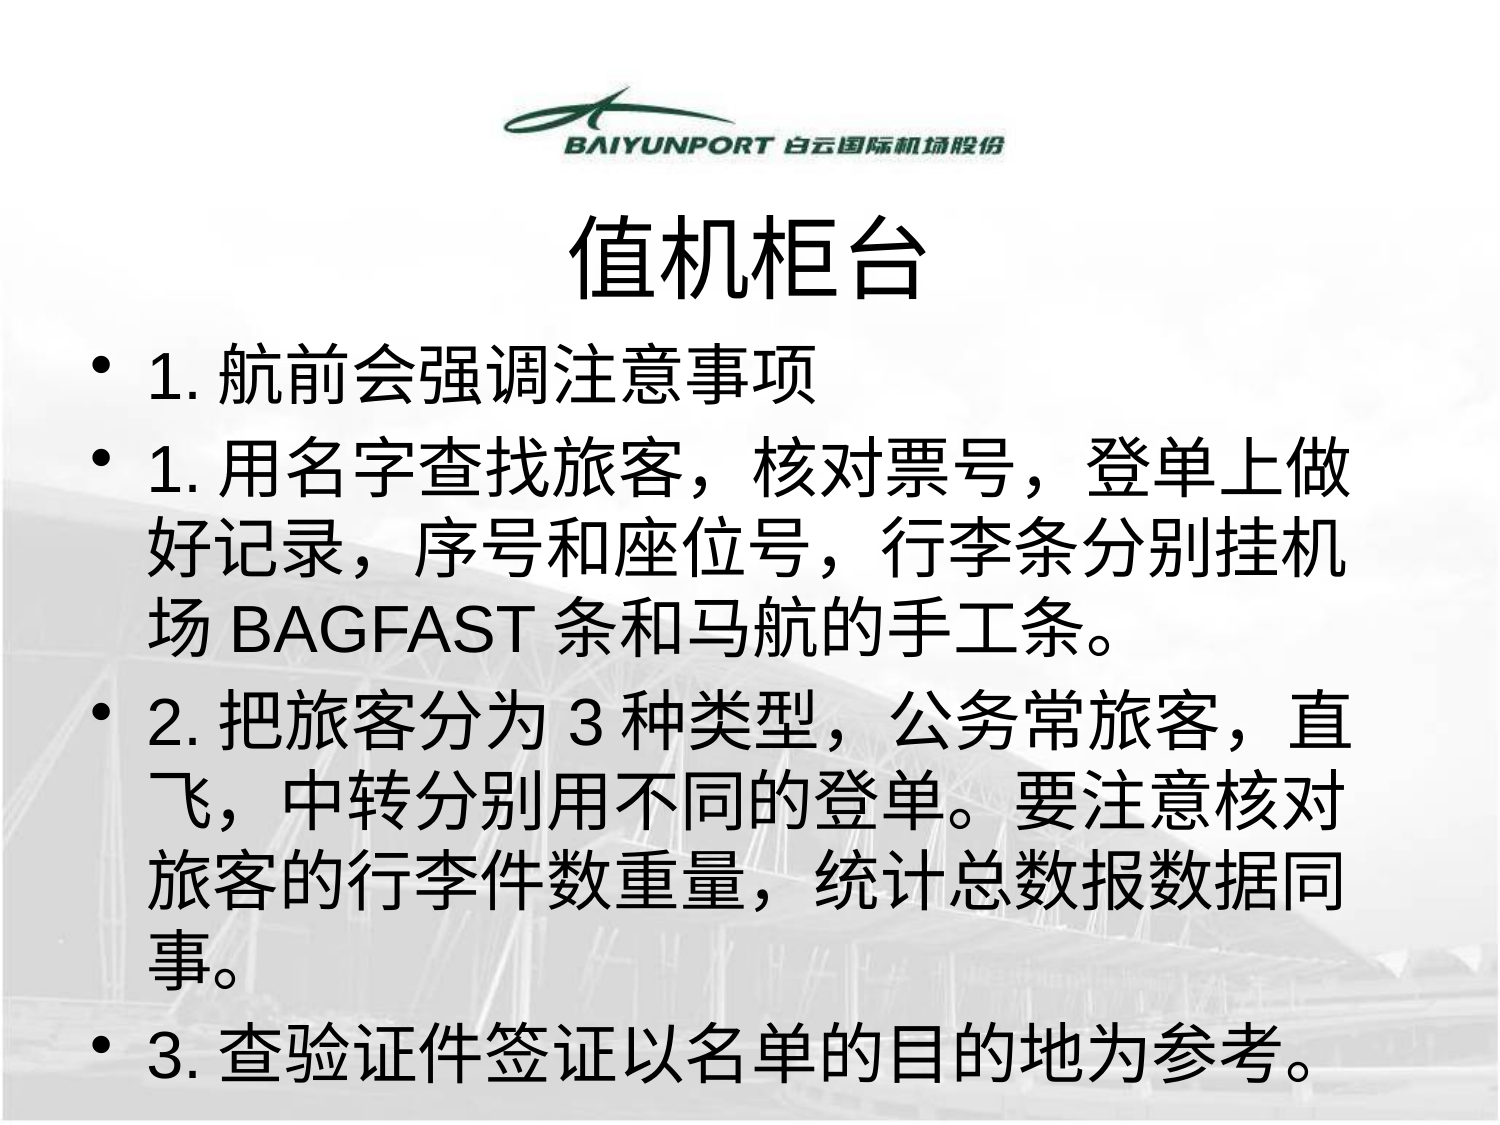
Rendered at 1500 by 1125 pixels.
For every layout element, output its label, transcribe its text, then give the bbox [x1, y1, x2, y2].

title 值机柜台 [74, 162, 1426, 324]
list 1.航前会强调注意事项 1.用名字查找旅客，核对票号，登单上做好记录，序号和座位号，行李条分别挂机场BAGFAST条和马航的手工条。 2.把旅客分为3种类型，公务常旅客，直飞，中转分别用不同的登单。要注意核对旅客的行李件数重量，统计总数报数据同事。 3.查验证件签证以名单的目的地为参考。 [74, 324, 1426, 1068]
picture [0, 0, 1500, 1125]
